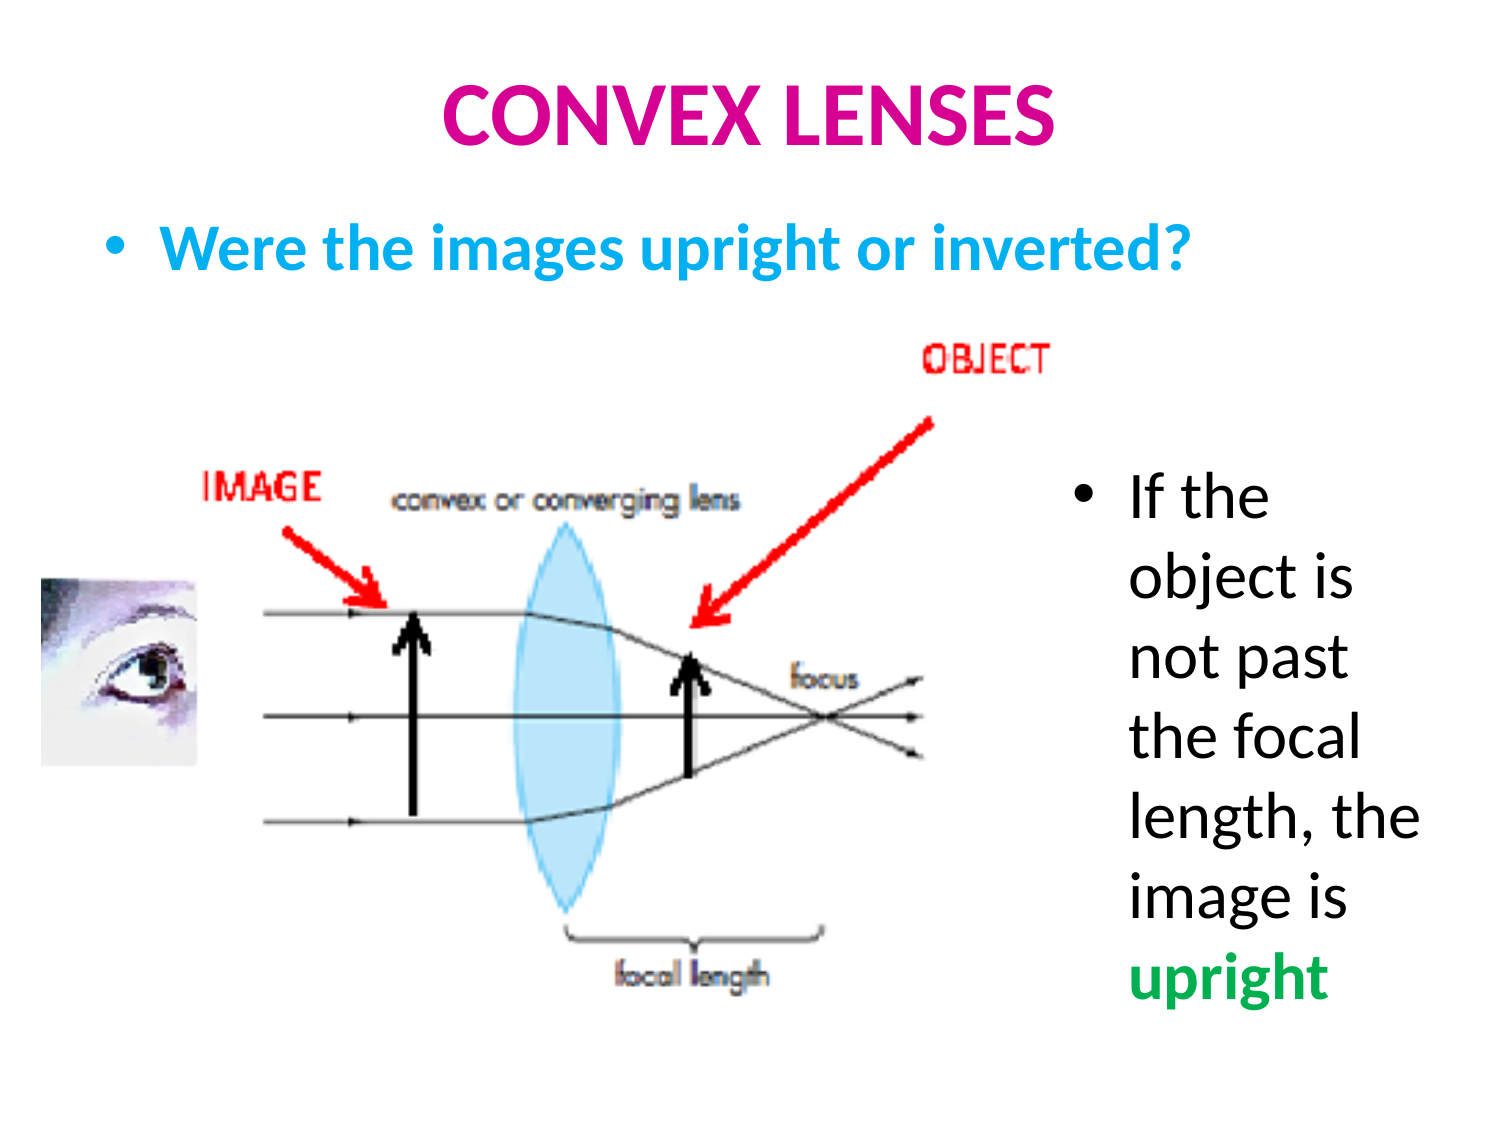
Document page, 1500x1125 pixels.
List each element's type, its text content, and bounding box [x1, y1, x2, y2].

title CONVEX LENSES [75, 45, 1425, 173]
text_box Were the images upright or inverted? [88, 196, 1258, 315]
list If the object is not past the focal length, the image is upright [1087, 444, 1459, 1035]
picture [40, 314, 1081, 1048]
